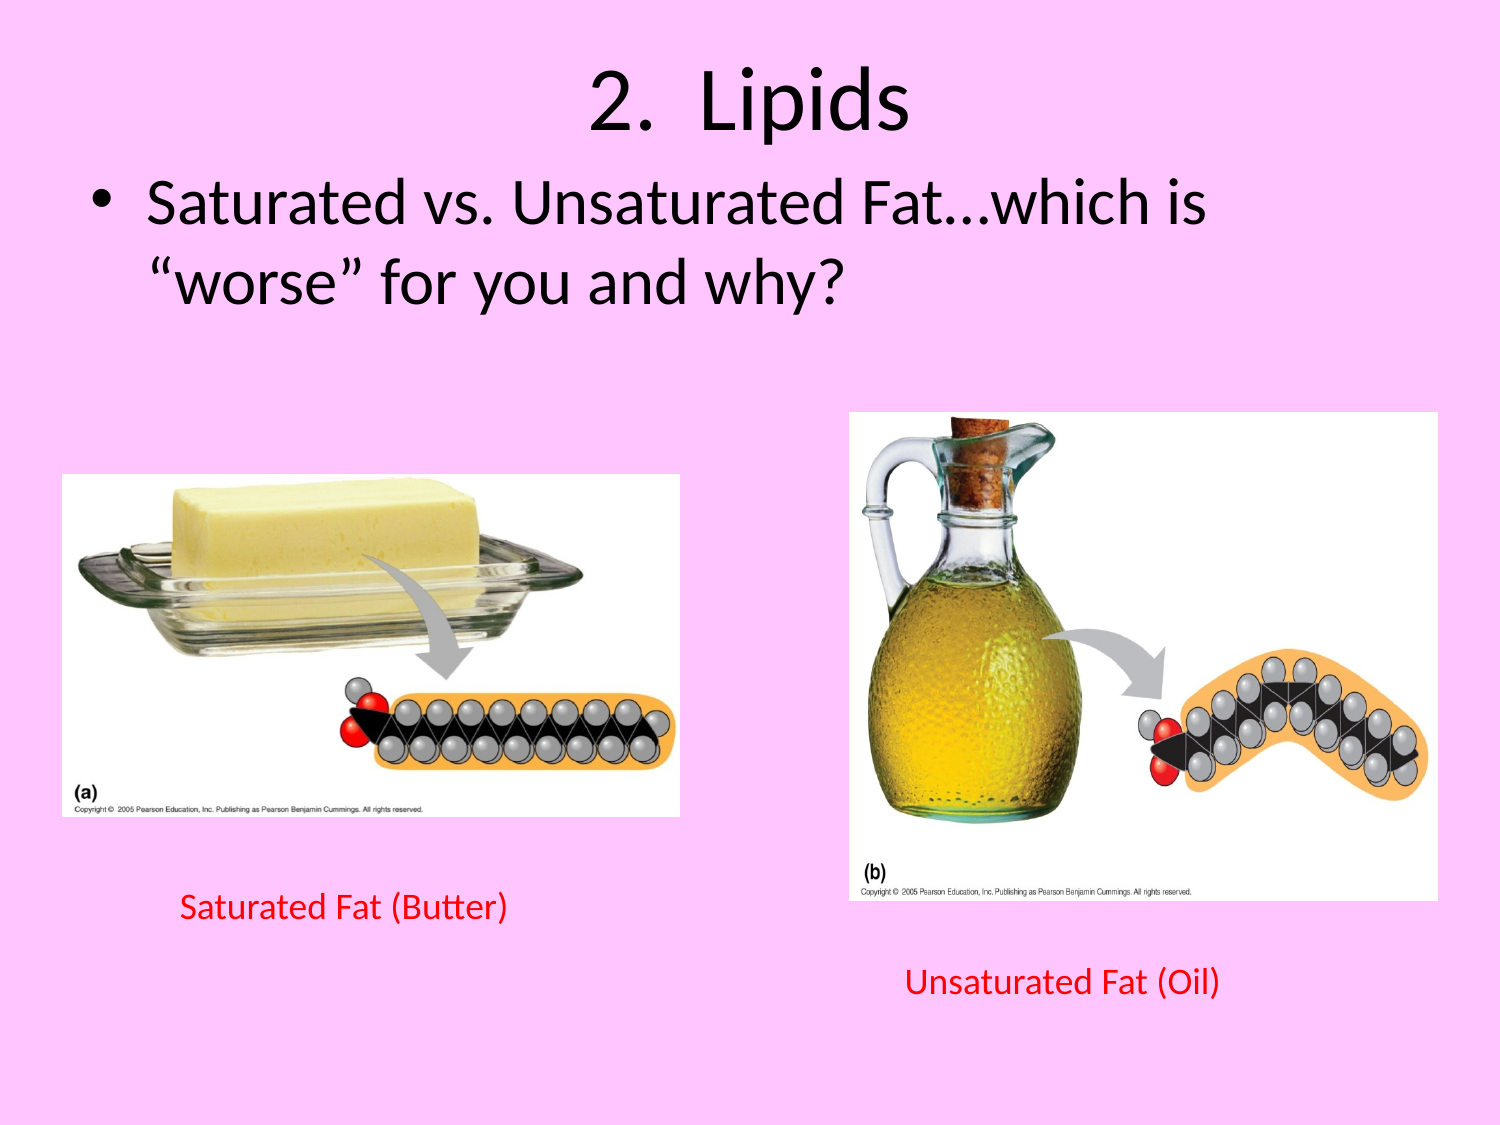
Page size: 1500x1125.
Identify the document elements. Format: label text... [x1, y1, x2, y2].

picture [62, 474, 680, 817]
list Saturated vs. Unsaturated Fat…which is “worse” for you and why? [74, 149, 1426, 893]
text_box Unsaturated Fat (Oil) [889, 949, 1236, 1010]
text_box Saturated Fat (Butter) [165, 874, 524, 935]
title 2. Lipids [74, 0, 1426, 149]
picture [849, 412, 1438, 901]
